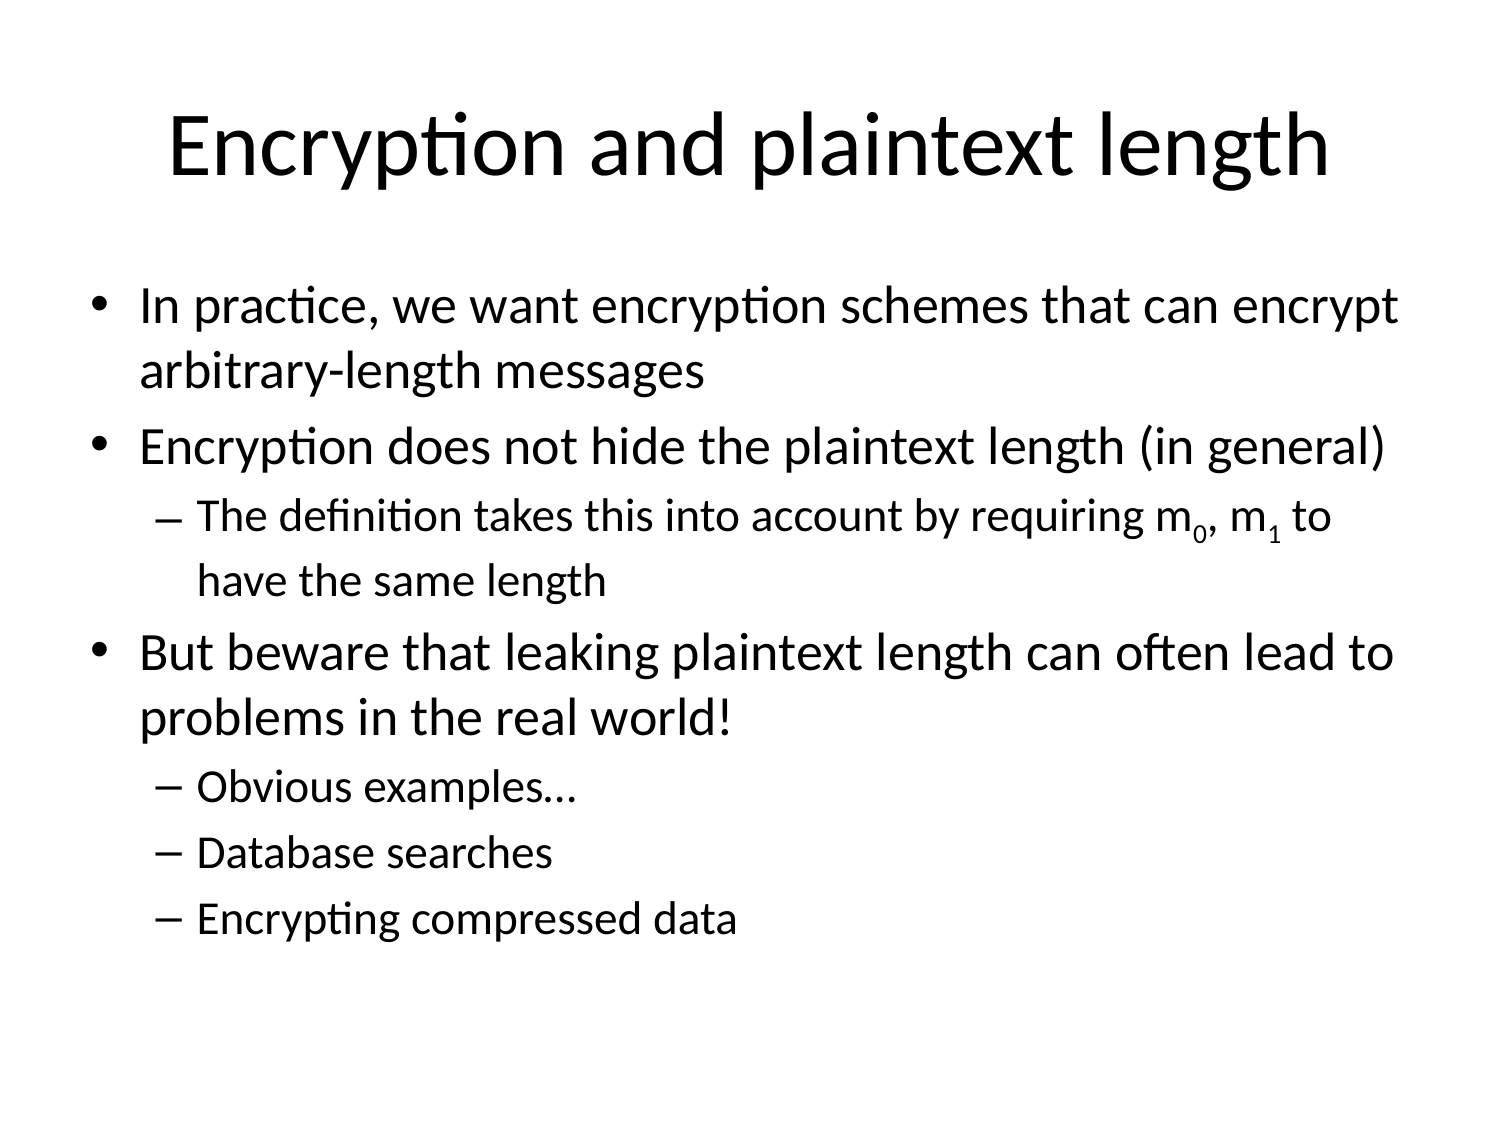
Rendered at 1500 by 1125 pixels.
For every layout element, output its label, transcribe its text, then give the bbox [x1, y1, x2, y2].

title Encryption and plaintext length [75, 45, 1425, 233]
list In practice, we want encryption schemes that can encrypt arbitrary-length messages Encryption does not hide the plaintext length (in general) The definition takes this into account by requiring m0, m1 to have the same length But beware that leaking plaintext length can often lead to problems in the real world! Obvious examples… Database searches Encrypting compressed data [75, 262, 1425, 1005]
